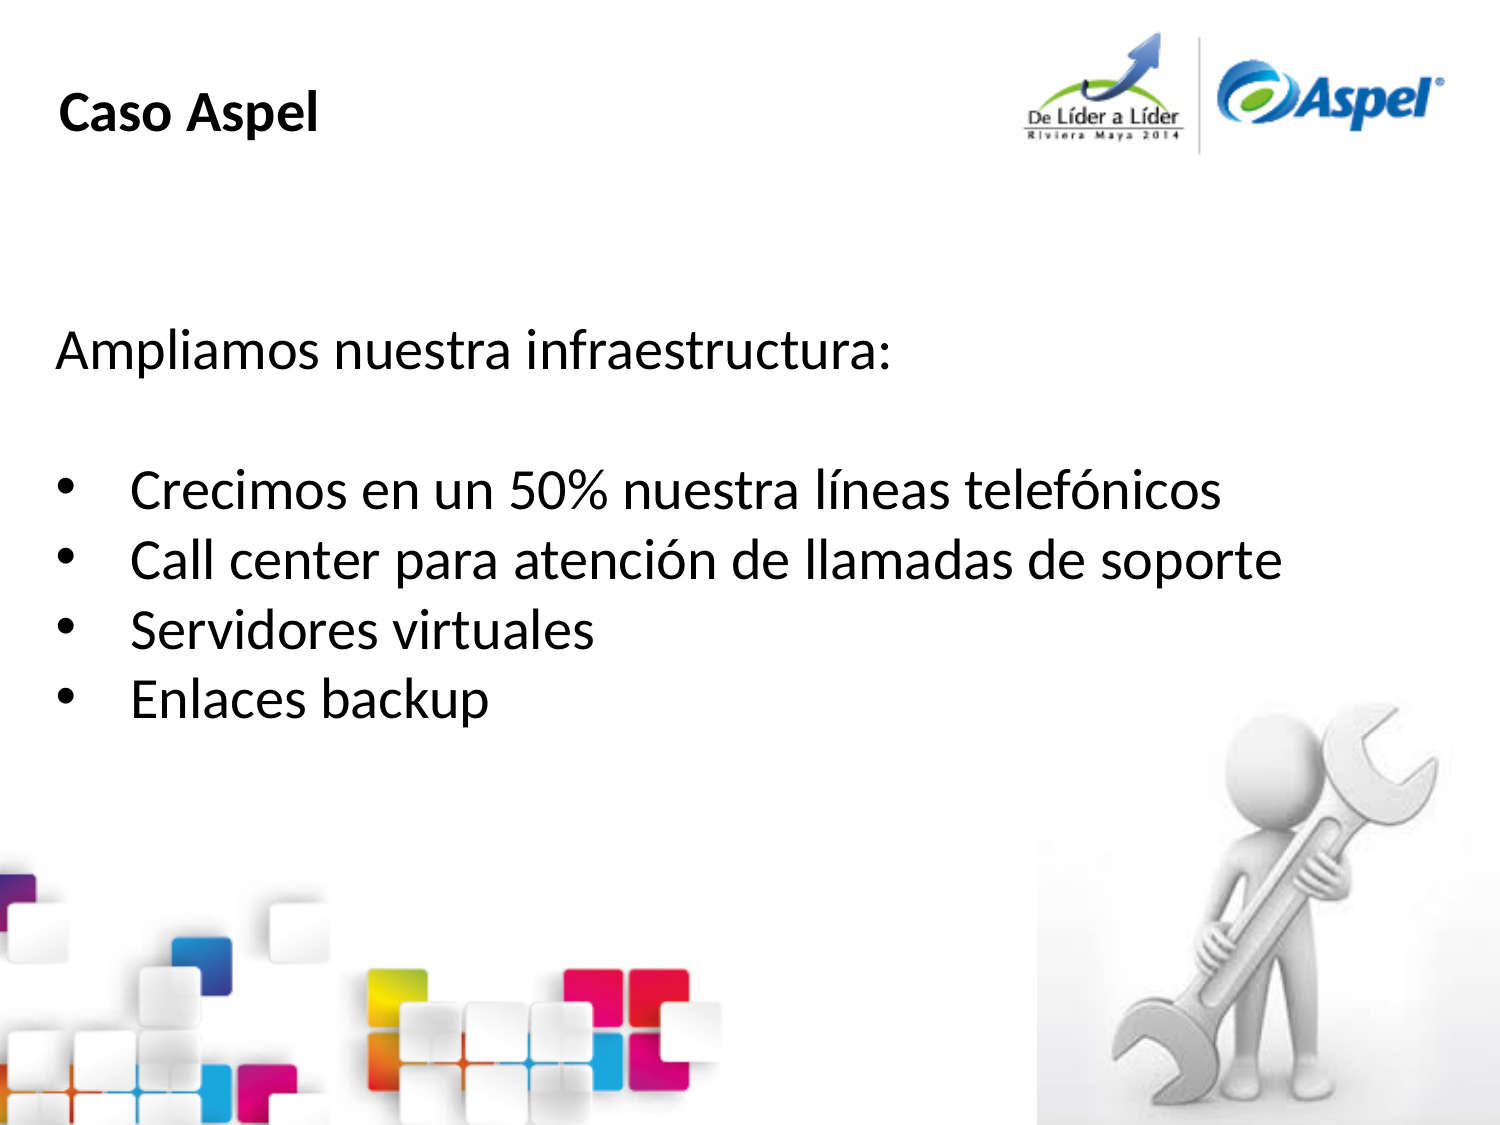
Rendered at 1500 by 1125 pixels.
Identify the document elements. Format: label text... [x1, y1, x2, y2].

text_box Ampliamos nuestra infraestructura: Crecimos en un 50% nuestra líneas telefónicos Call center para atención de llamadas de soporte Servidores virtuales Enlaces backup [40, 278, 1436, 833]
picture [0, 0, 1500, 1125]
title Caso Aspel [17, 42, 680, 174]
